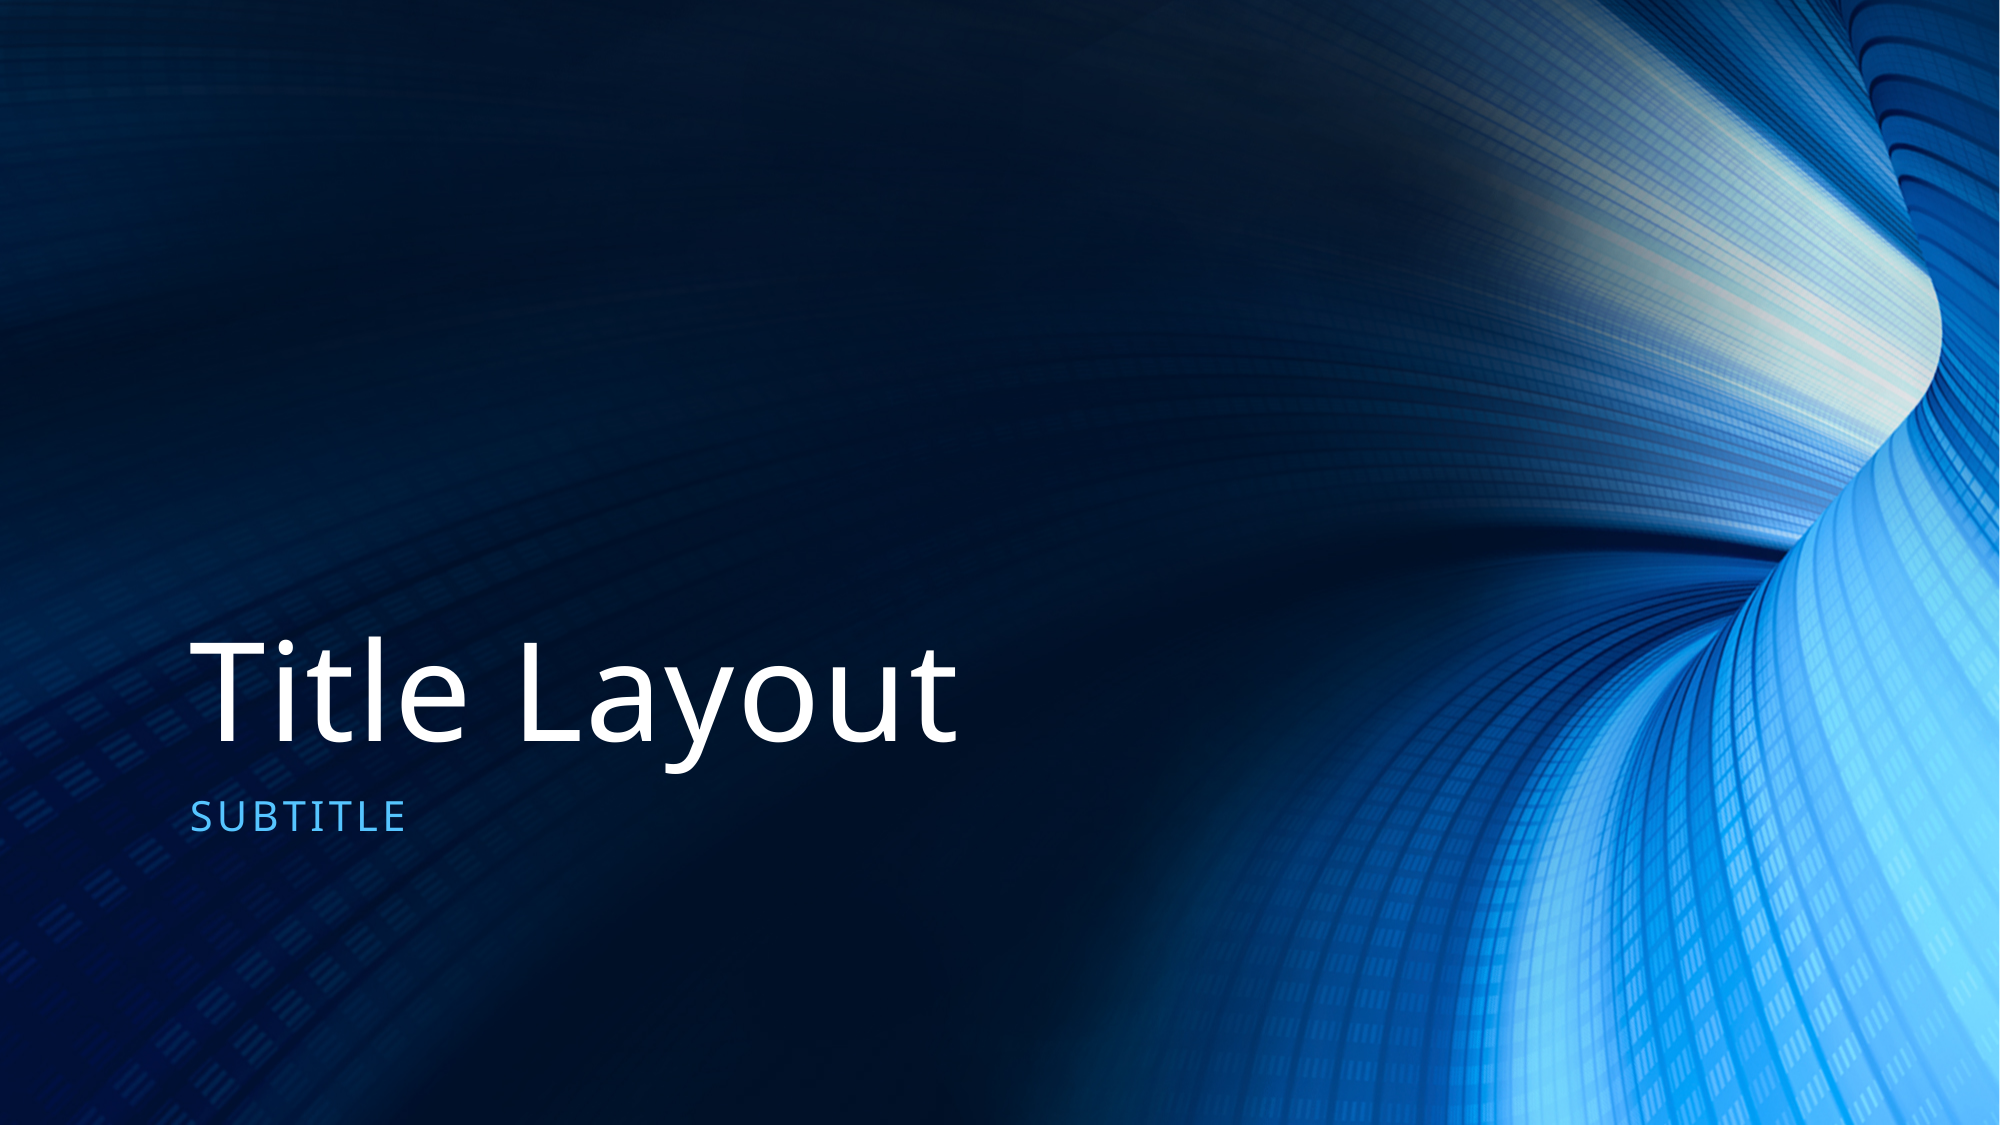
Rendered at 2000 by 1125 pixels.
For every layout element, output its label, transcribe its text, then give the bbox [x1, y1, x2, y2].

subtitle Subtitle [174, 787, 1525, 988]
title Title Layout [174, 299, 1525, 775]
picture [0, 0, 2000, 1125]
